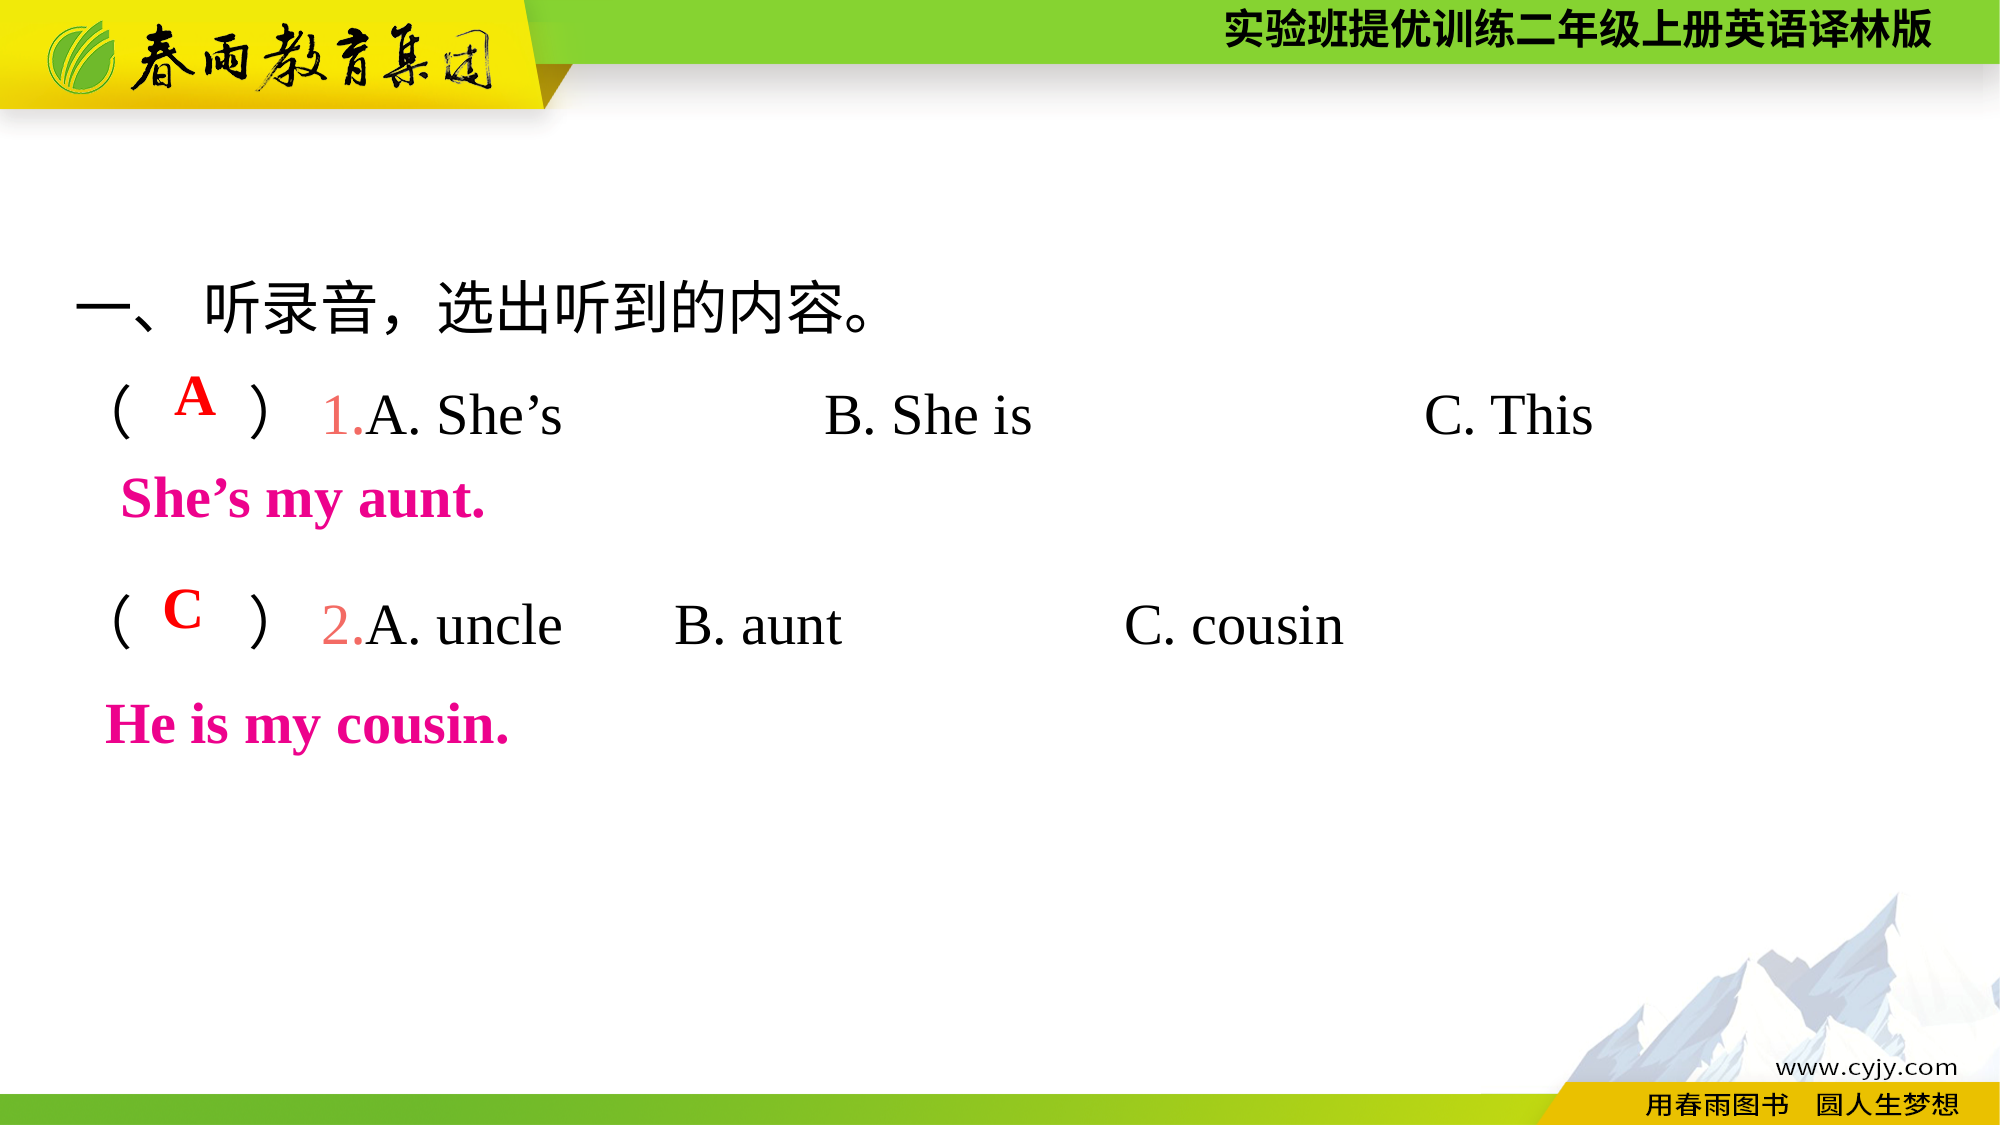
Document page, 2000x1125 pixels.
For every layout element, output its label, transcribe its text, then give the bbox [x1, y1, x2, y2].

text_box He is my cousin. [90, 677, 525, 763]
text_box A [159, 349, 232, 435]
text_box C [147, 562, 220, 648]
picture [0, 0, 2000, 1125]
text_box She’s my aunt. [106, 451, 502, 537]
list 一、 听录音，选出听到的内容。 （ ）1.A. She’s B. She is C. This （ ）2.A. uncle B. aunt C. cousin [59, 228, 1944, 668]
